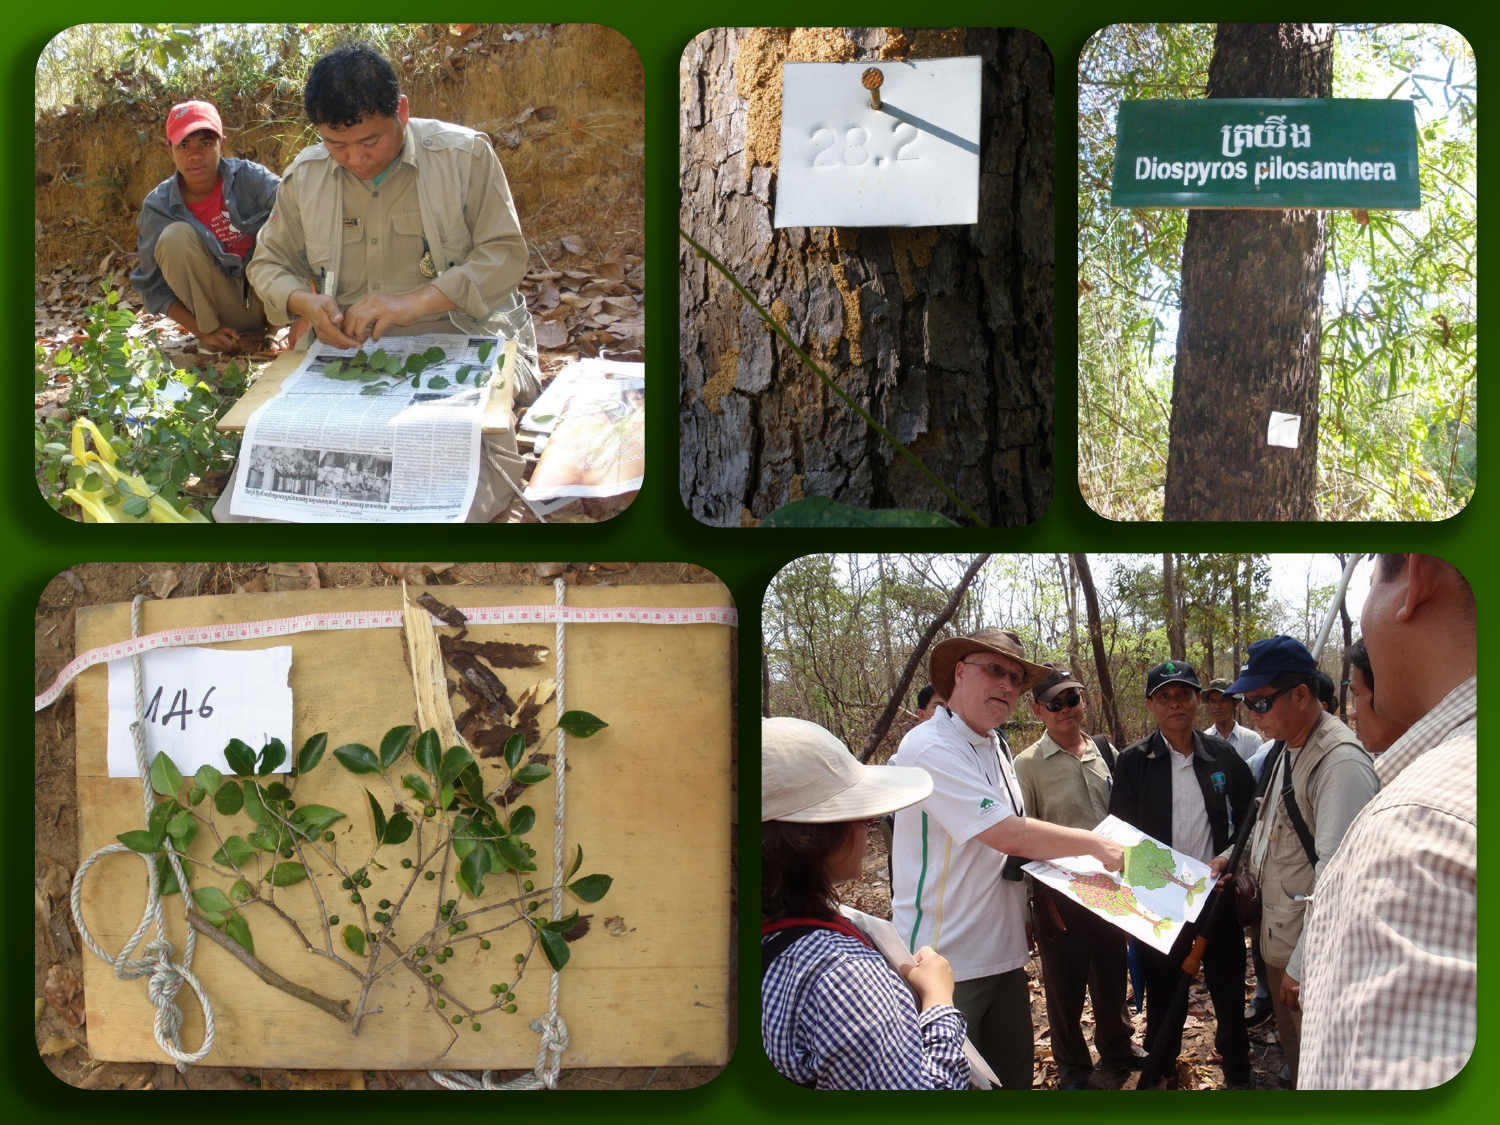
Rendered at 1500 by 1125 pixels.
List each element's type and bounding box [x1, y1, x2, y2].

picture [34, 562, 739, 1091]
picture [679, 27, 1055, 528]
picture [1077, 23, 1477, 522]
picture [34, 23, 645, 524]
picture [761, 553, 1477, 1091]
